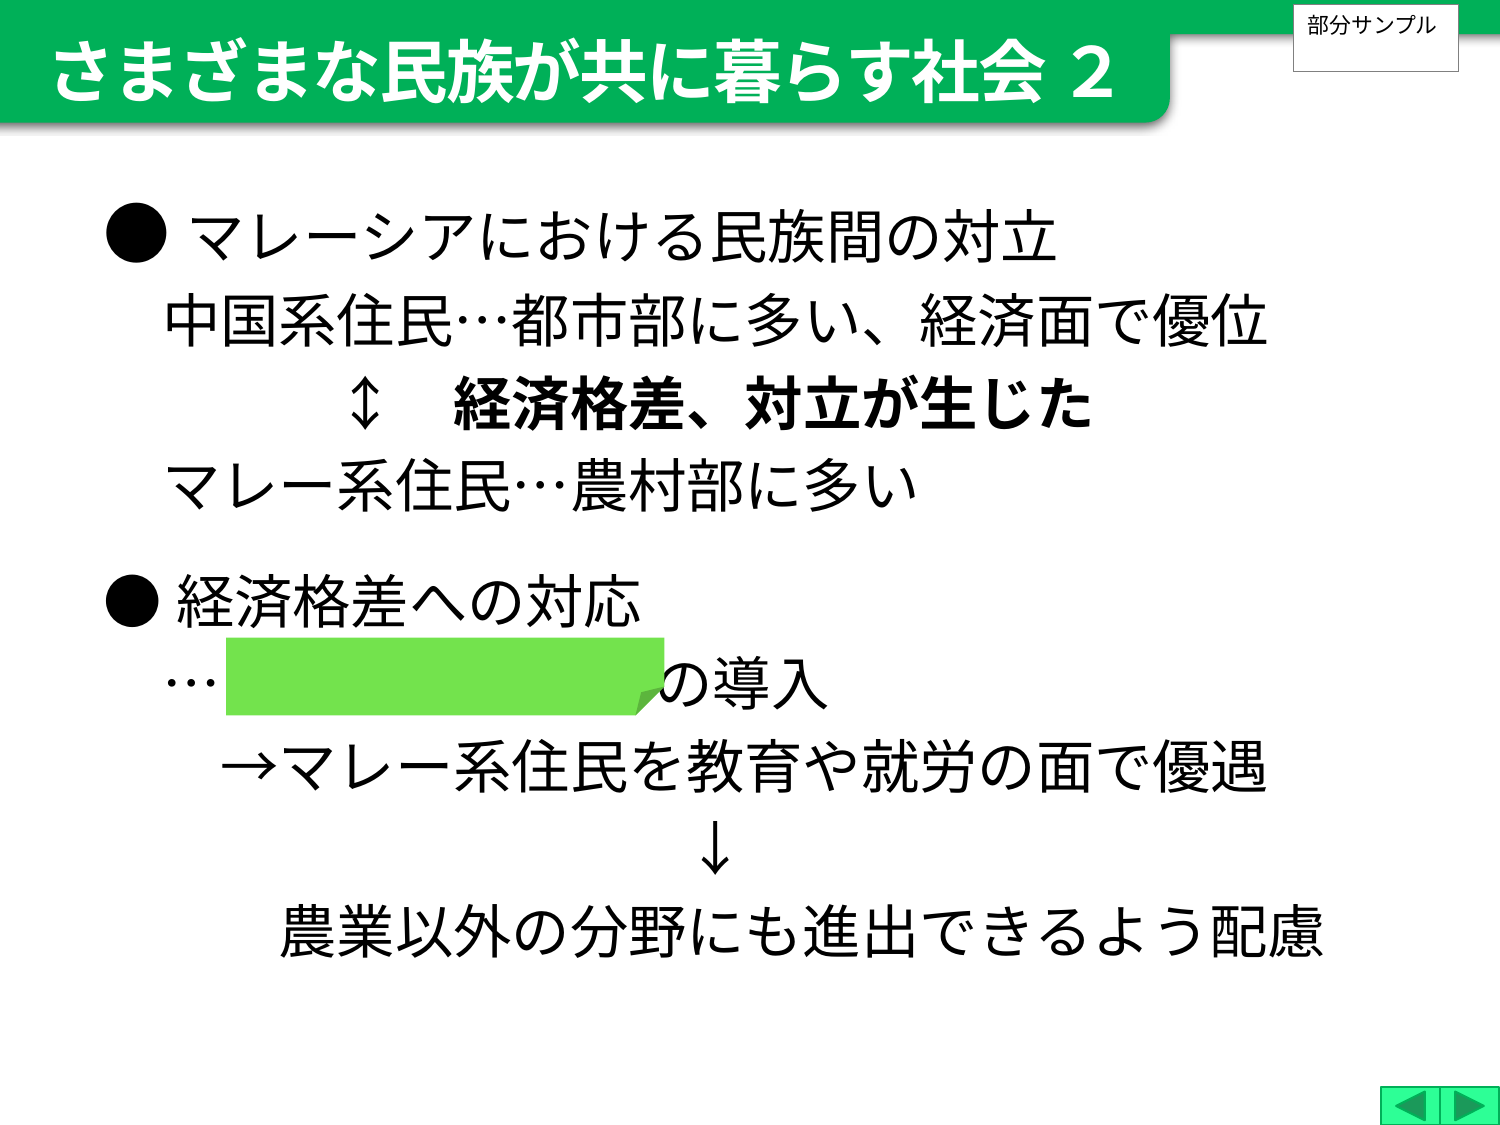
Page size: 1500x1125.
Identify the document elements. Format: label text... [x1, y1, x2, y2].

text_box [1439, 1086, 1500, 1125]
text_box さまざまな民族が共に暮らす社会 ２ [31, 0, 1268, 119]
text_box [1380, 1087, 1439, 1125]
list ●マレーシアにおける民族間の対立 中国系住民…都市部に多い、経済面で優位 ↕ 経済格差、対立が生じた マレー系住民…農村部に多い ●経済格差への対応 … ブミプトラ政策 の導入 →マレー系住民を教育や就労の面で優遇 ↓ 農業以外の分野にも進出できるよう配慮 [103, 191, 1441, 1087]
text_box 部分サンプル [1293, 4, 1459, 72]
text_box [225, 636, 666, 717]
